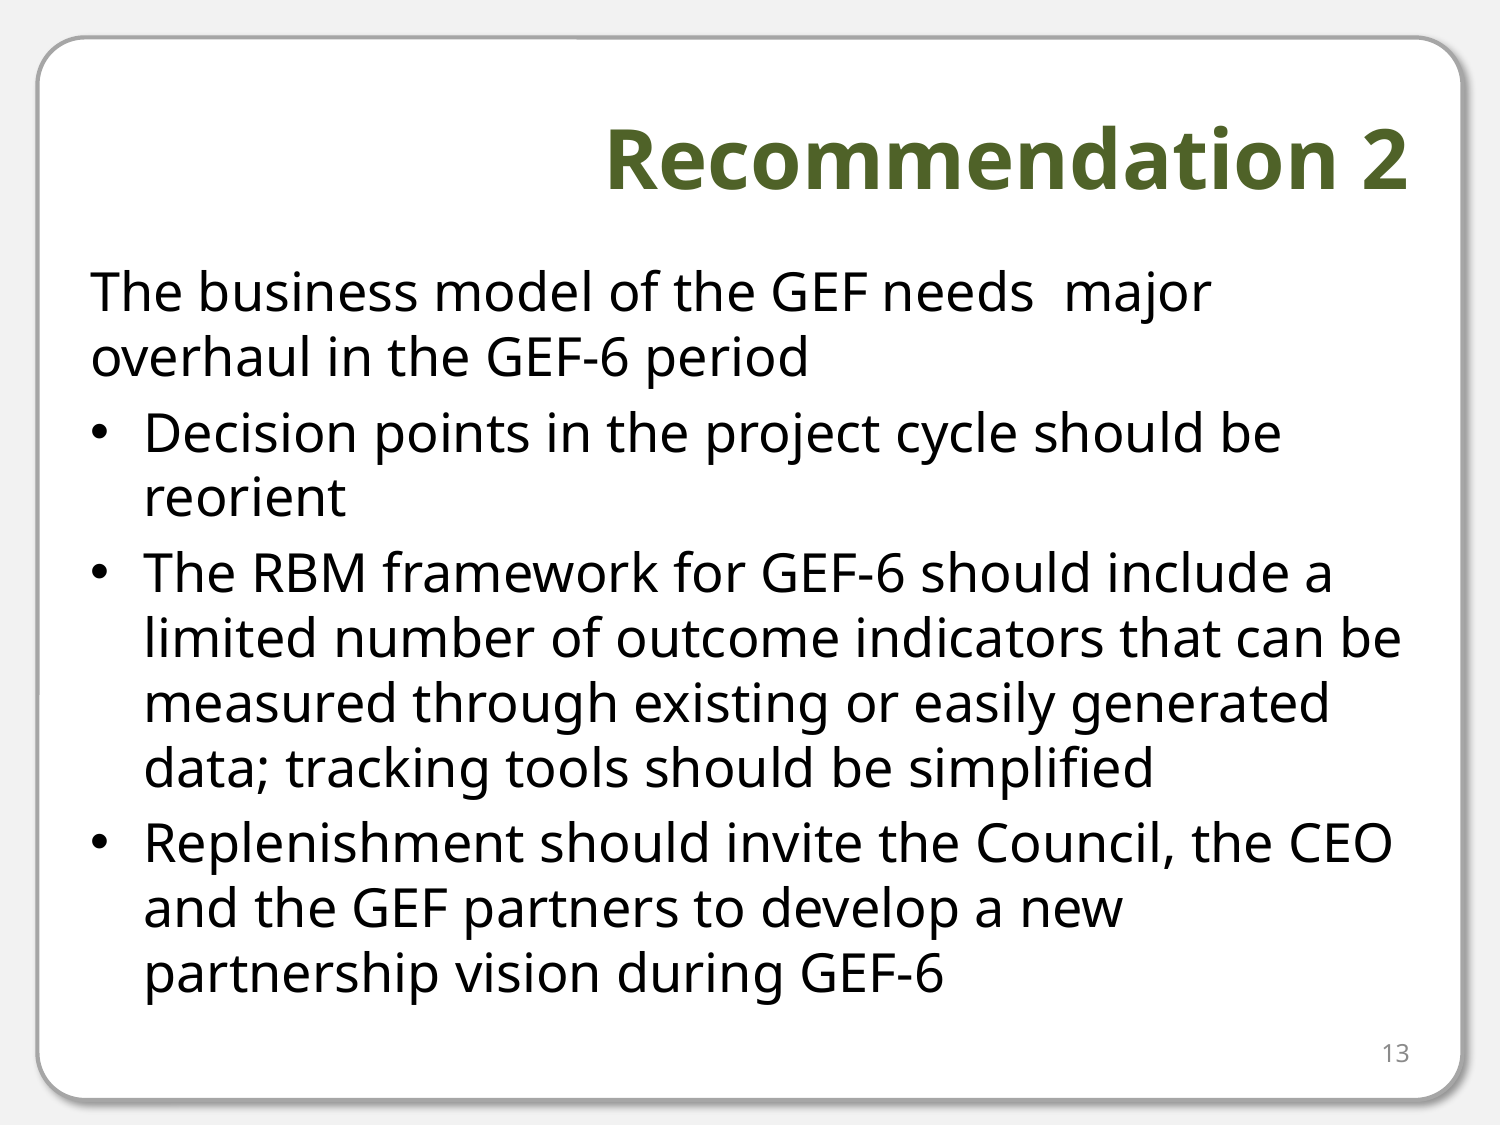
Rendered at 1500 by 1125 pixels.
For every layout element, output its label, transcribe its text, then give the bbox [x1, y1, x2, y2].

slide_number 13 [1074, 1025, 1425, 1085]
list The business model of the GEF needs major overhaul in the GEF-6 period Decision points in the project cycle should be reorient The RBM framework for GEF-6 should include a limited number of outcome indicators that can be measured through existing or easily generated data; tracking tools should be simplified Replenishment should invite the Council, the CEO and the GEF partners to develop a new partnership vision during GEF-6 [75, 249, 1425, 1055]
title Recommendation 2 [75, 62, 1425, 249]
